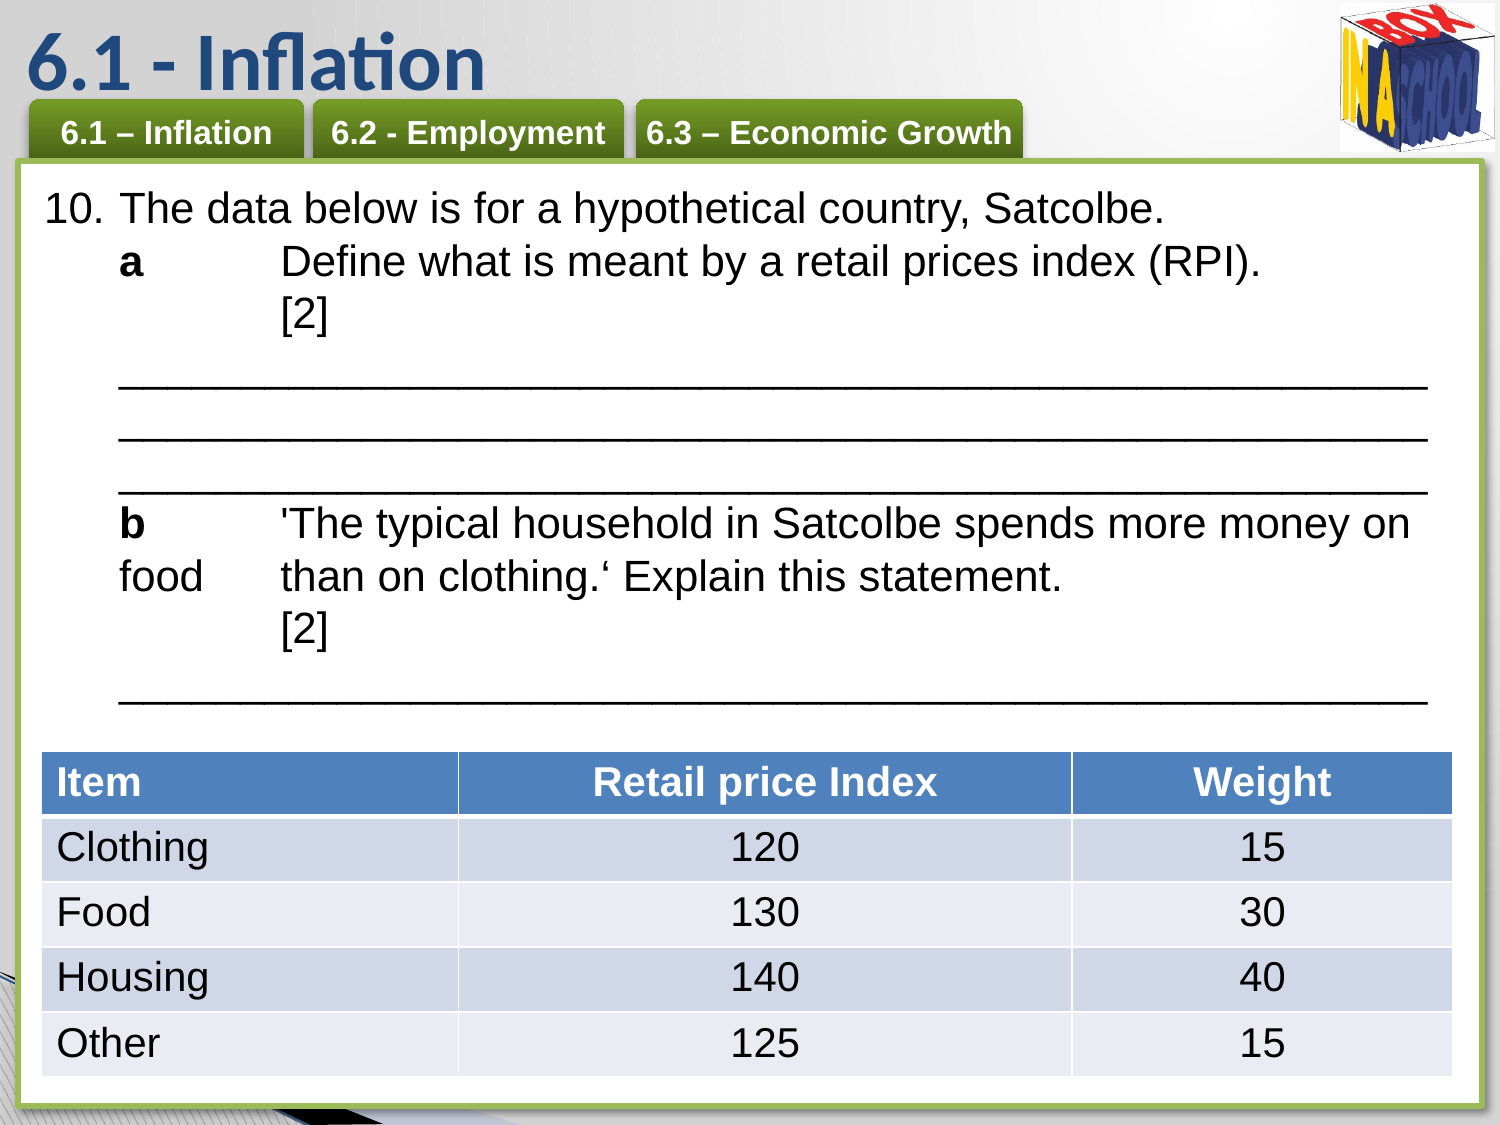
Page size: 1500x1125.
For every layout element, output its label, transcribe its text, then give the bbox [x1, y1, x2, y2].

table_cell 30 [1073, 883, 1452, 946]
table_header Weight [1073, 752, 1452, 814]
text_box The data below is for a hypothetical country, Satcolbe. a Define what is meant by a retail prices index (RPI). [2] __________________________________________________________________________________________________________________________________________________________________ b 'The typical household in Satcolbe spends more money on food than on clothing.‘ Explain this statement. [2] __________________________________________________________________________________________________________________________________________________________________ [29, 172, 1465, 818]
picture [1340, 3, 1495, 152]
table_cell 120 [459, 819, 1071, 881]
table_cell 125 [459, 1013, 1071, 1076]
table_cell 15 [1073, 819, 1452, 881]
table_cell Housing [42, 948, 458, 1011]
table_cell 130 [459, 883, 1071, 946]
table_cell 15 [1073, 1013, 1452, 1076]
table_header Item [42, 752, 458, 814]
picture [281, 1114, 303, 1125]
table_cell Clothing [42, 819, 458, 881]
table_cell 140 [459, 948, 1071, 1011]
title 6.1 - Inflation [11, 11, 1465, 102]
table_cell 40 [1073, 948, 1452, 1011]
table_cell Food [42, 883, 458, 946]
table_header Retail price Index [459, 752, 1071, 814]
table_cell Other [42, 1013, 458, 1076]
